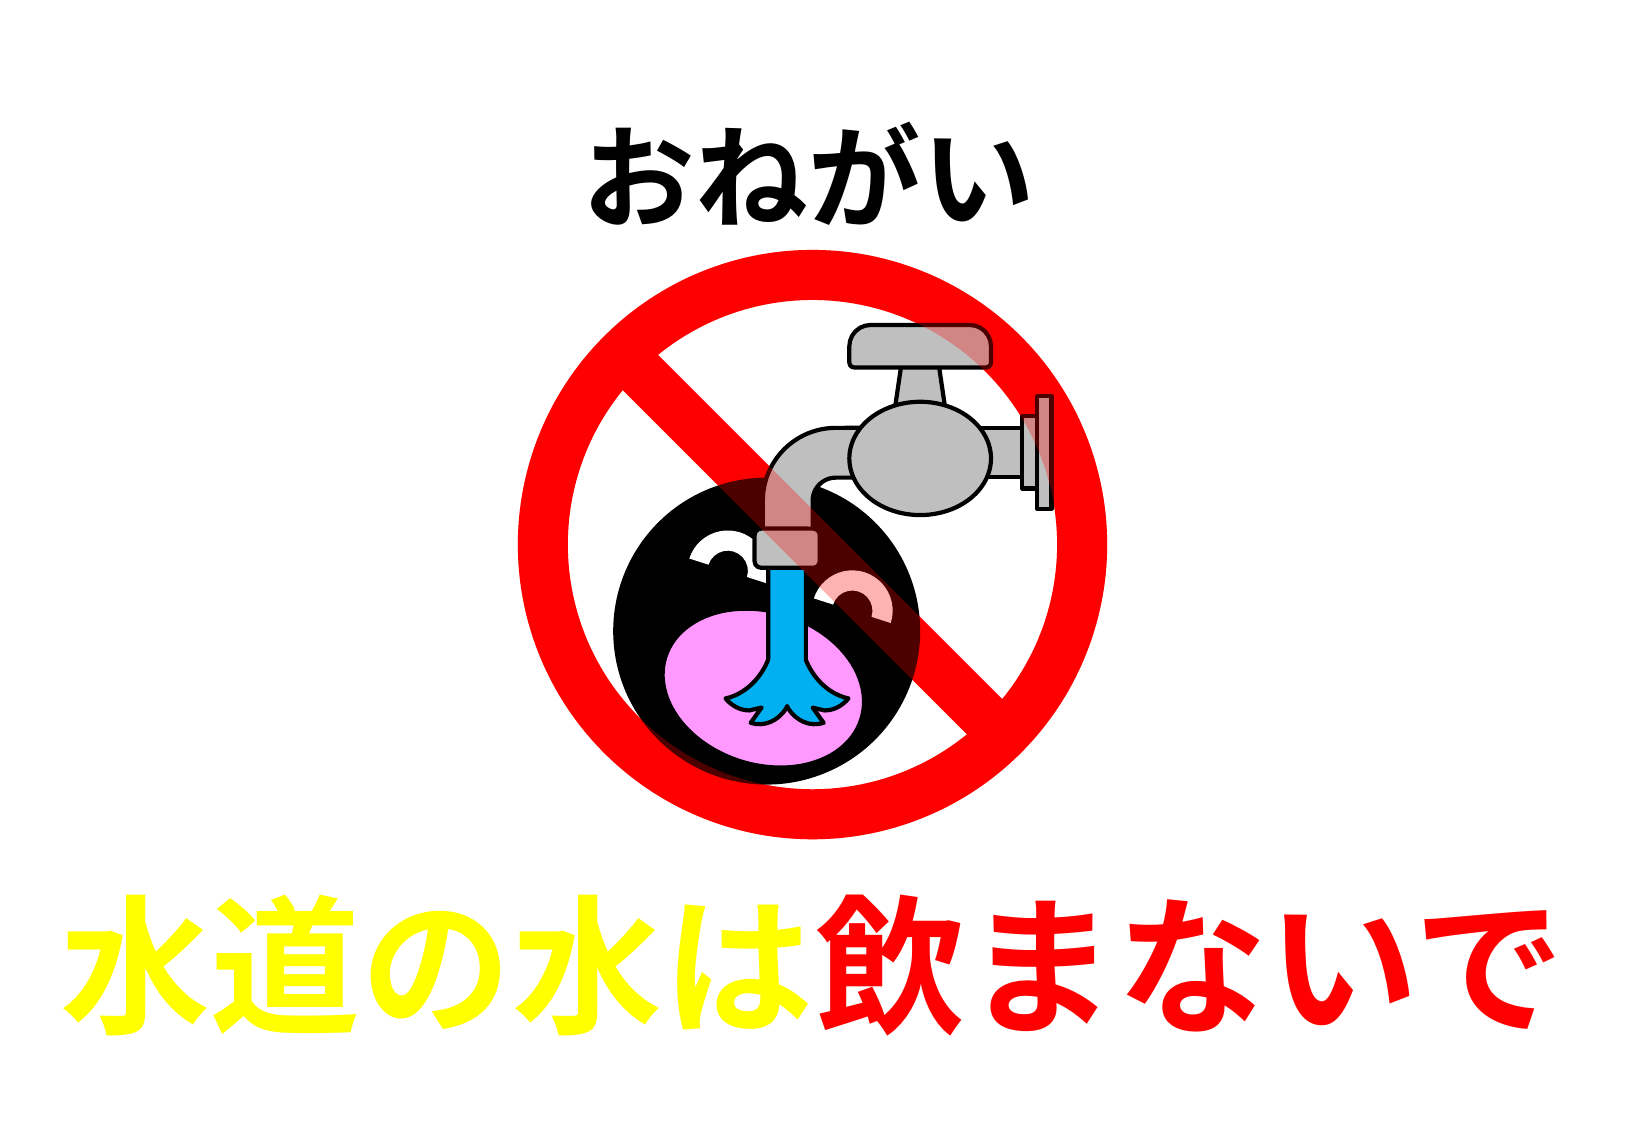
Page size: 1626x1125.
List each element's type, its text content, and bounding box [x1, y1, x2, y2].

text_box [517, 249, 1108, 840]
text_box 水道の水は飲まないで [0, 865, 1625, 1061]
text_box おねがい [0, 100, 1625, 250]
